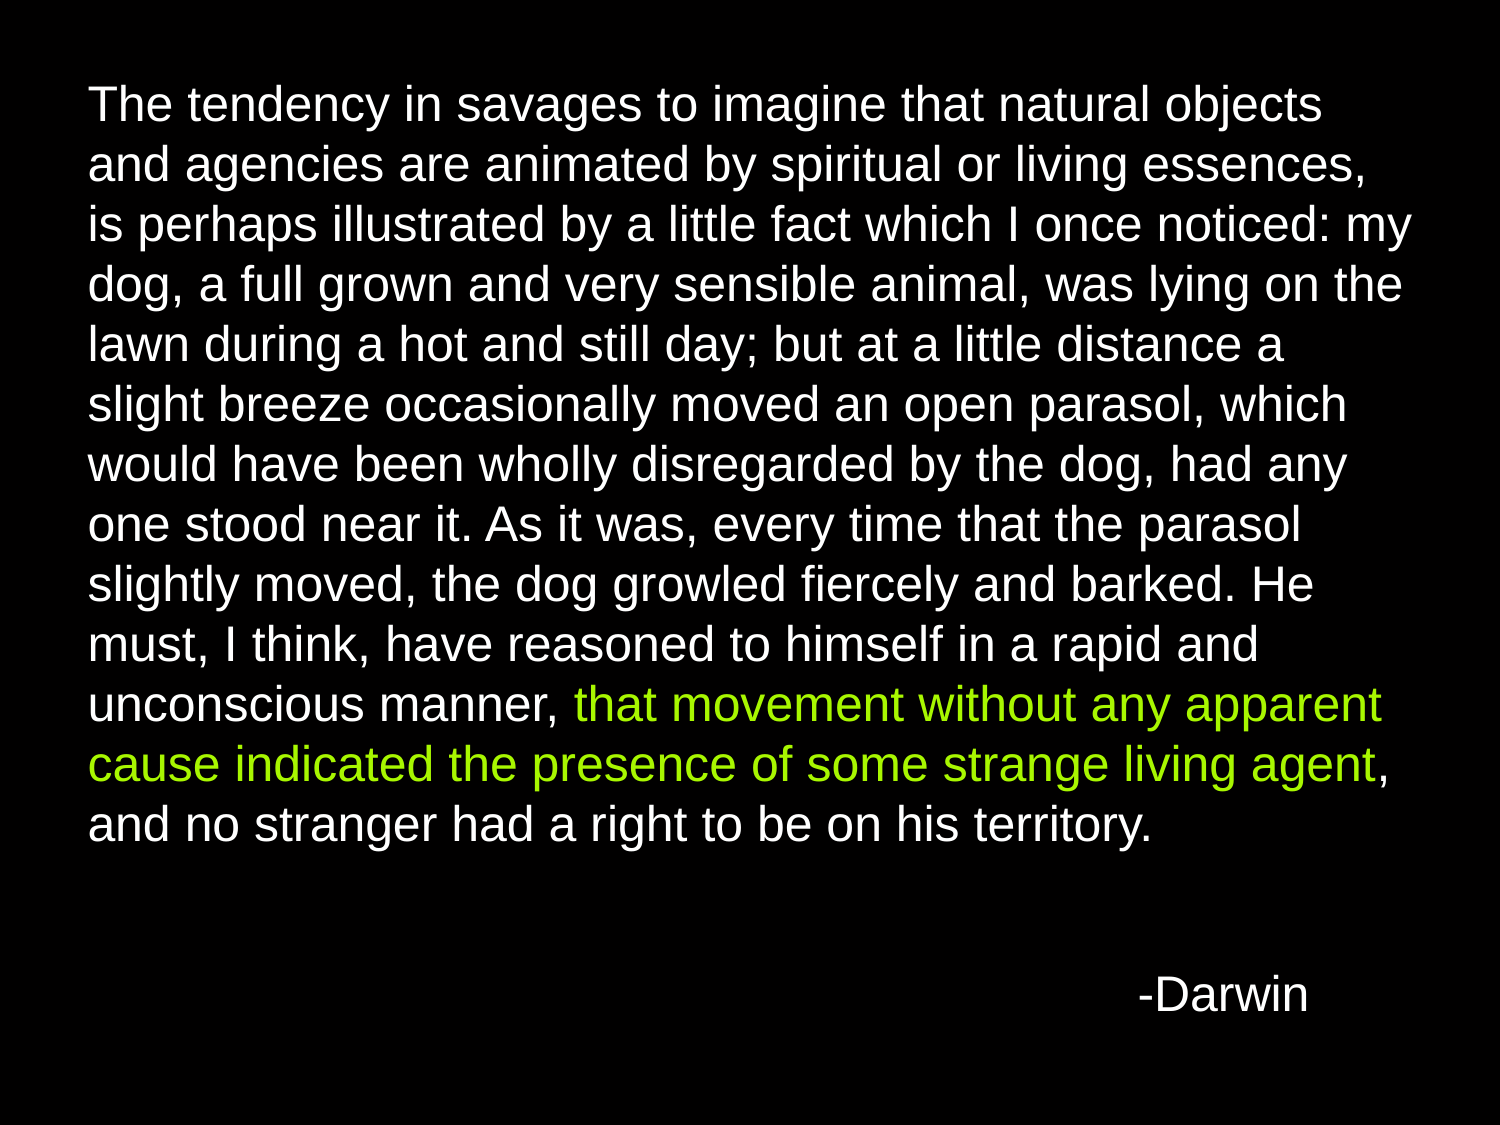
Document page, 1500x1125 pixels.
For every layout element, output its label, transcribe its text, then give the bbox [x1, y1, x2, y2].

text_box The tendency in savages to imagine that natural objects and agencies are animated by spiritual or living essences, is perhaps illustrated by a little fact which I once noticed: my dog, a full grown and very sensible animal, was lying on the lawn during a hot and still day; but at a little distance a slight breeze occasionally moved an open parasol, which would have been wholly disregarded by the dog, had any one stood near it. As it was, every time that the parasol slightly moved, the dog growled fiercely and barked. He must, I think, have reasoned to himself in a rapid and unconscious manner, that movement without any apparent cause indicated the presence of some strange living agent, and no stranger had a right to be on his territory. -Darwin [72, 64, 1429, 1029]
